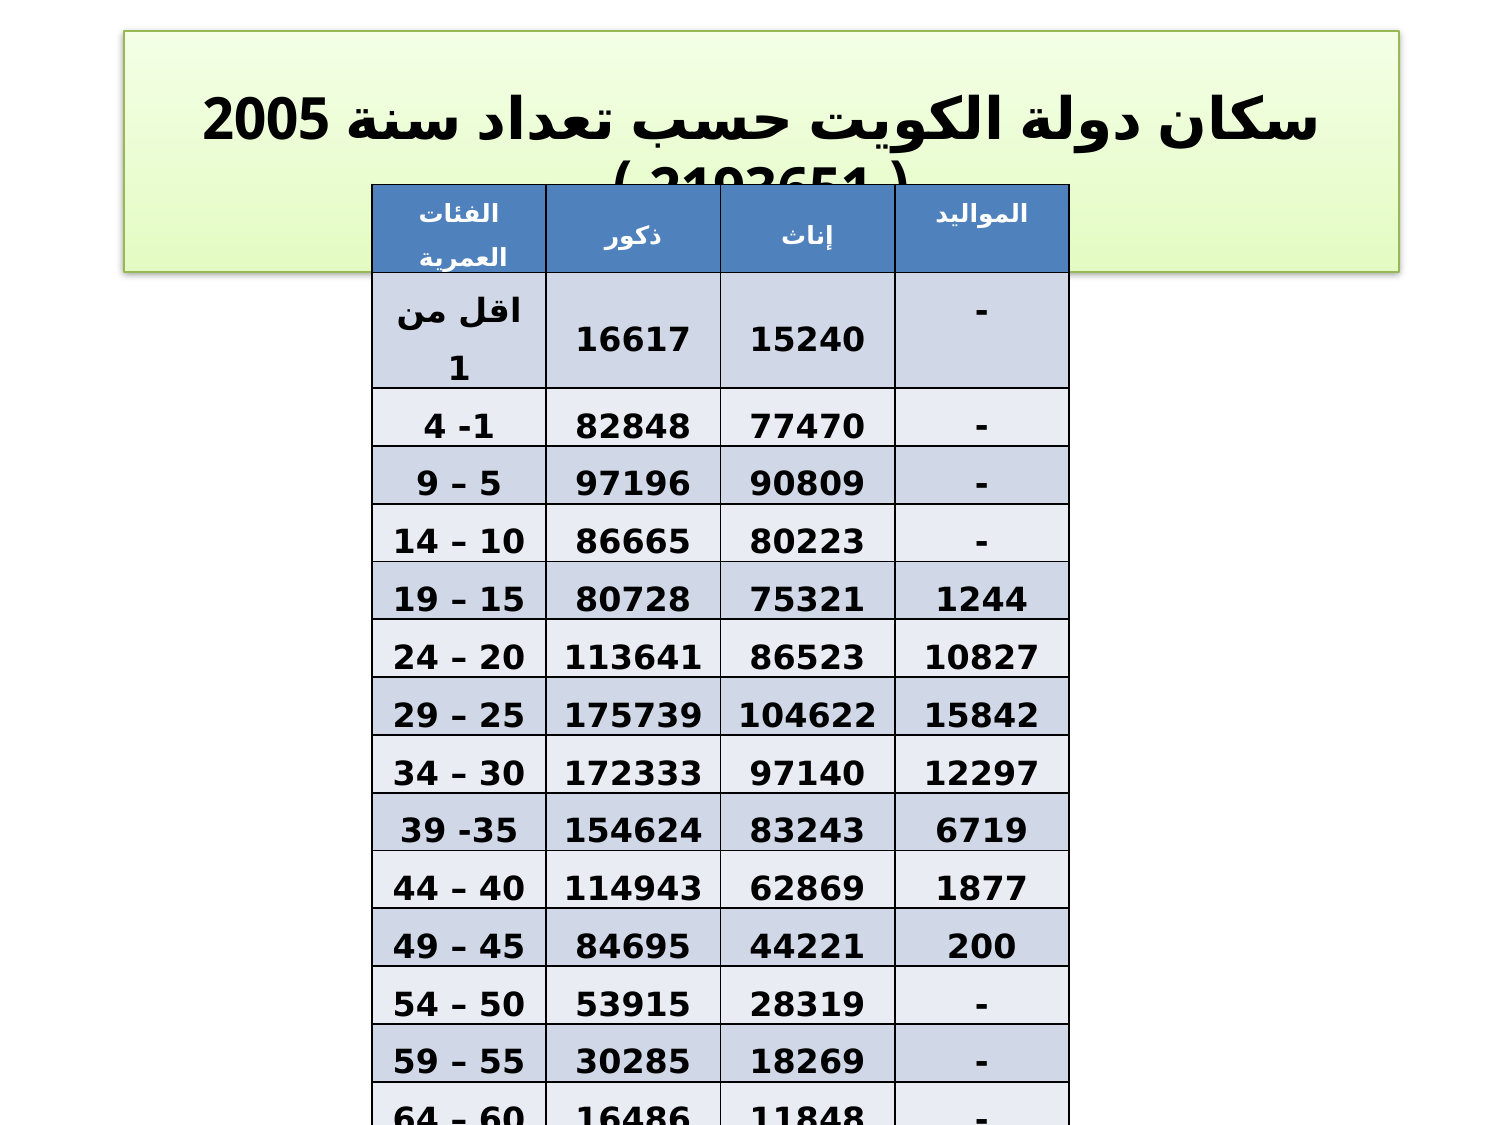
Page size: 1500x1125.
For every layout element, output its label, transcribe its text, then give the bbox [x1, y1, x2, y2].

table_cell 5 – 9 [373, 447, 545, 503]
table_cell 154624 [547, 794, 720, 850]
title سكان دولة الكويت حسب تعداد سنة 2005 ( 2193651 ) [123, 30, 1400, 273]
table_cell 10827 [896, 620, 1068, 676]
table_cell 25 – 29 [373, 678, 545, 734]
table_cell اقل من 1 [373, 273, 545, 387]
table_cell 1- 4 [373, 389, 545, 445]
table_cell 20 – 24 [373, 620, 545, 676]
table_cell 1877 [896, 851, 1068, 907]
table_cell 80223 [721, 505, 894, 561]
table_cell 80728 [547, 562, 720, 618]
table_cell 10 – 14 [373, 505, 545, 561]
table_cell 30 – 34 [373, 736, 545, 792]
table_cell 82848 [547, 389, 720, 445]
table_cell - [896, 447, 1068, 503]
table_cell 35- 39 [373, 794, 545, 850]
table_cell - [896, 1025, 1068, 1081]
table_cell 97196 [547, 447, 720, 503]
table_cell 60 – 64 [373, 1083, 545, 1125]
table_header ذكور [547, 185, 720, 272]
table_cell 113641 [547, 620, 720, 676]
table_header المواليد [896, 185, 1068, 272]
table_cell - [896, 1083, 1068, 1125]
table_cell 11848 [721, 1083, 894, 1125]
table_cell 84695 [547, 909, 720, 965]
table_cell 6719 [896, 794, 1068, 850]
table_cell 45 – 49 [373, 909, 545, 965]
table_cell 15240 [721, 273, 894, 387]
table_cell - [896, 505, 1068, 561]
table_header الفئات العمرية [373, 185, 545, 272]
table_cell 15 – 19 [373, 562, 545, 618]
table_cell 50 – 54 [373, 967, 545, 1023]
table_cell 75321 [721, 562, 894, 618]
table_cell 172333 [547, 736, 720, 792]
table_cell 175739 [547, 678, 720, 734]
table_cell 90809 [721, 447, 894, 503]
table_cell 16617 [547, 273, 720, 387]
table_cell 104622 [721, 678, 894, 734]
table_cell 86665 [547, 505, 720, 561]
table_cell 30285 [547, 1025, 720, 1081]
table_cell 55 – 59 [373, 1025, 545, 1081]
table_cell 44221 [721, 909, 894, 965]
table_header إناث [721, 185, 894, 272]
table_cell 40 – 44 [373, 851, 545, 907]
table_cell 12297 [896, 736, 1068, 792]
table_cell - [896, 273, 1068, 387]
table_cell 53915 [547, 967, 720, 1023]
table_cell 18269 [721, 1025, 894, 1081]
table_cell 200 [896, 909, 1068, 965]
table_cell 77470 [721, 389, 894, 445]
table_cell - [896, 389, 1068, 445]
table_cell - [896, 967, 1068, 1023]
table_cell 114943 [547, 851, 720, 907]
table_cell 28319 [721, 967, 894, 1023]
table_cell 16486 [547, 1083, 720, 1125]
table_cell 86523 [721, 620, 894, 676]
table_cell 15842 [896, 678, 1068, 734]
table_cell 1244 [896, 562, 1068, 618]
table_cell 83243 [721, 794, 894, 850]
table_cell 97140 [721, 736, 894, 792]
table_cell 62869 [721, 851, 894, 907]
